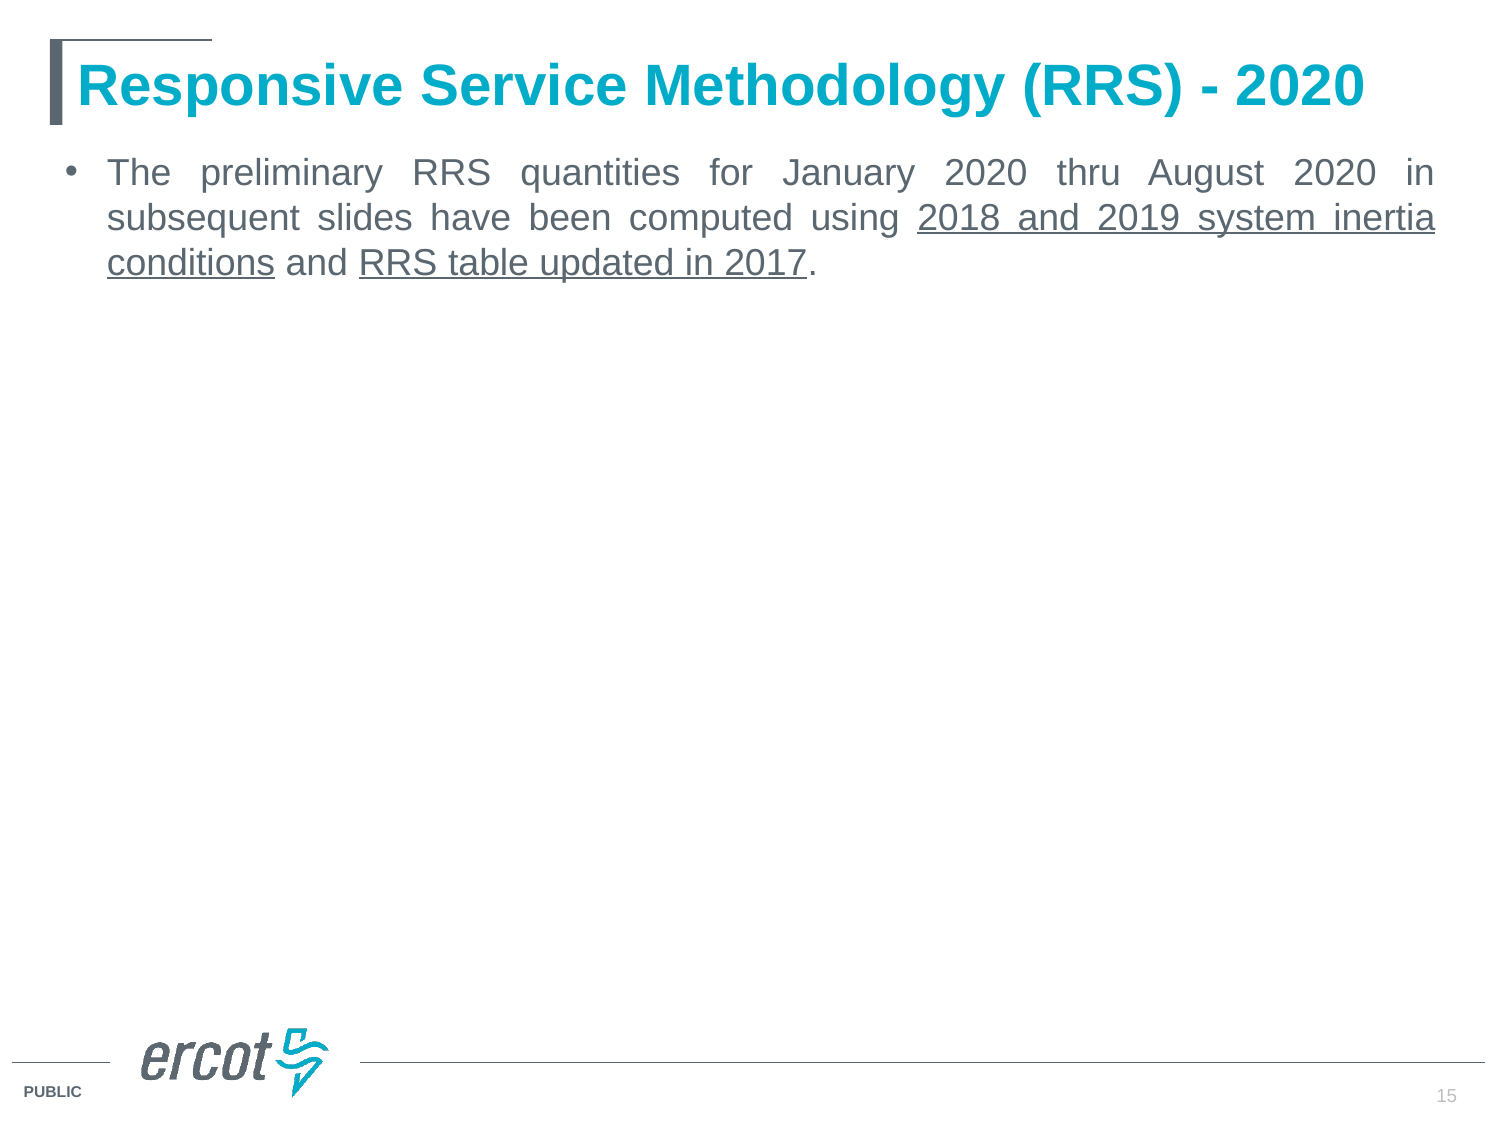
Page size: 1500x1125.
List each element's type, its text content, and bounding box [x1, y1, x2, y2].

title Responsive Service Methodology (RRS) - 2020 [62, 39, 1450, 125]
list The preliminary RRS quantities for January 2020 thru August 2020 in subsequent slides have been computed using 2018 and 2019 system inertia conditions and RRS table updated in 2017. [50, 140, 1450, 972]
picture [137, 1024, 332, 1100]
